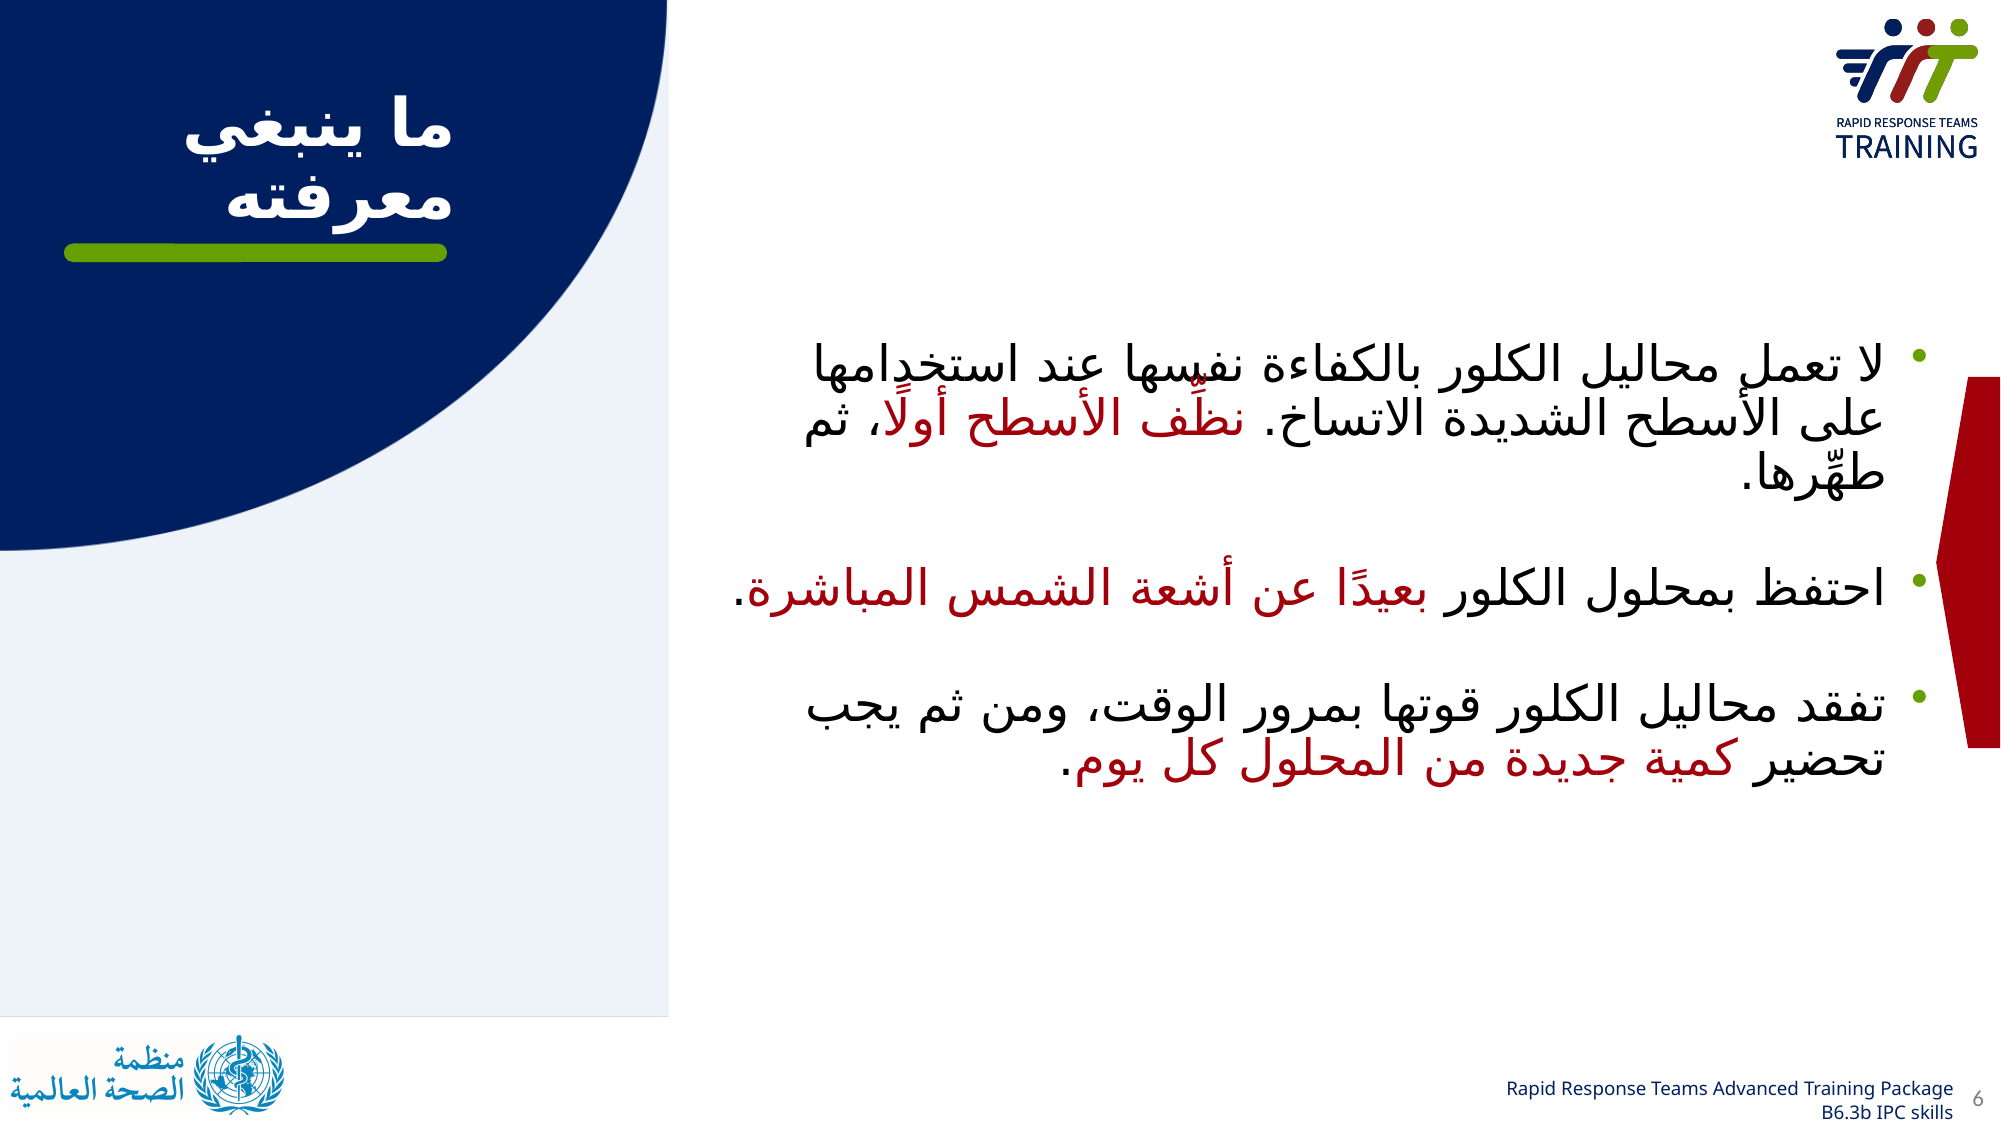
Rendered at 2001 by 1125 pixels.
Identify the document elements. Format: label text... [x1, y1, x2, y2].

list لا تعمل محاليل الكلور بالكفاءة نفسها عند استخدامها على الأسطح الشديدة الاتساخ. نظِّف الأسطح أولًا، ثم طهِّرها. احتفظ بمحلول الكلور بعيدًا عن أشعة الشمس المباشرة. تفقد محاليل الكلور قوتها بمرور الوقت، ومن ثم يجب تحضير كمية جديدة من المحلول كل يوم. [700, 333, 1937, 792]
picture [241, 1050, 247, 1059]
picture [11, 1035, 284, 1115]
picture [0, 0, 669, 1018]
title ما ينبغي معرفته [63, 0, 465, 323]
picture [1835, 19, 1978, 167]
